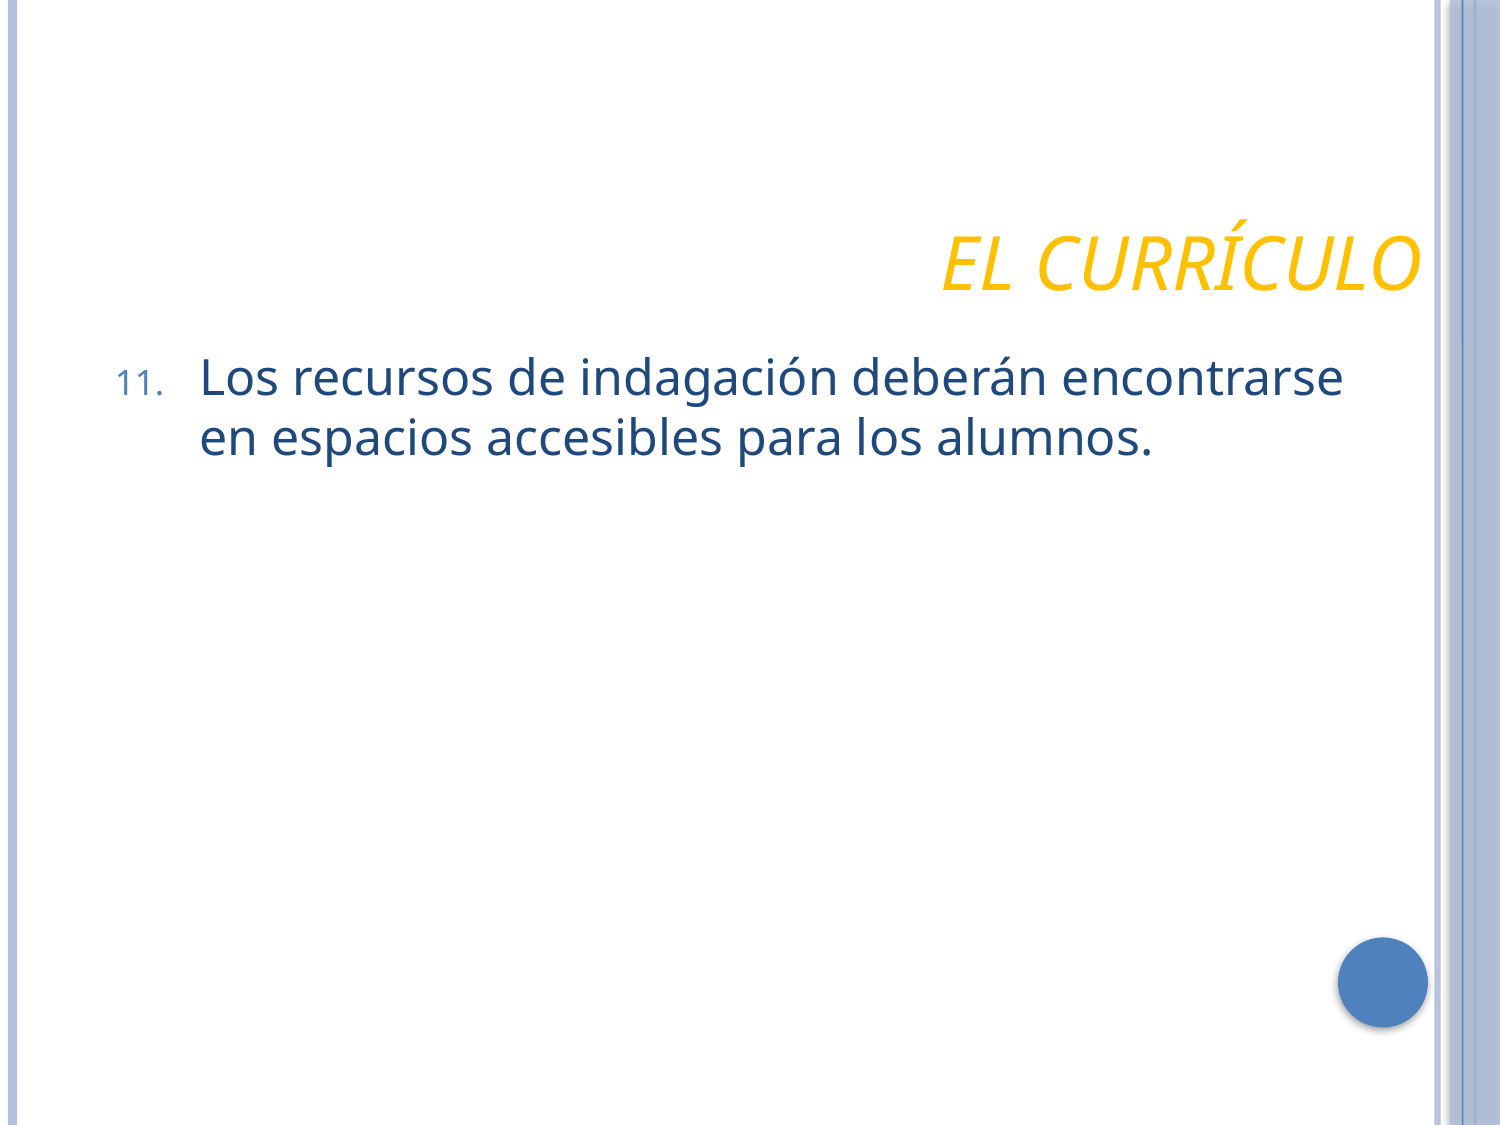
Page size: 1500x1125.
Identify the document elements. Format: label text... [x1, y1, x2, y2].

list Los recursos de indagación deberán encontrarse en espacios accesibles para los alumnos. [99, 337, 1413, 988]
title El Currículo [99, 87, 1438, 313]
